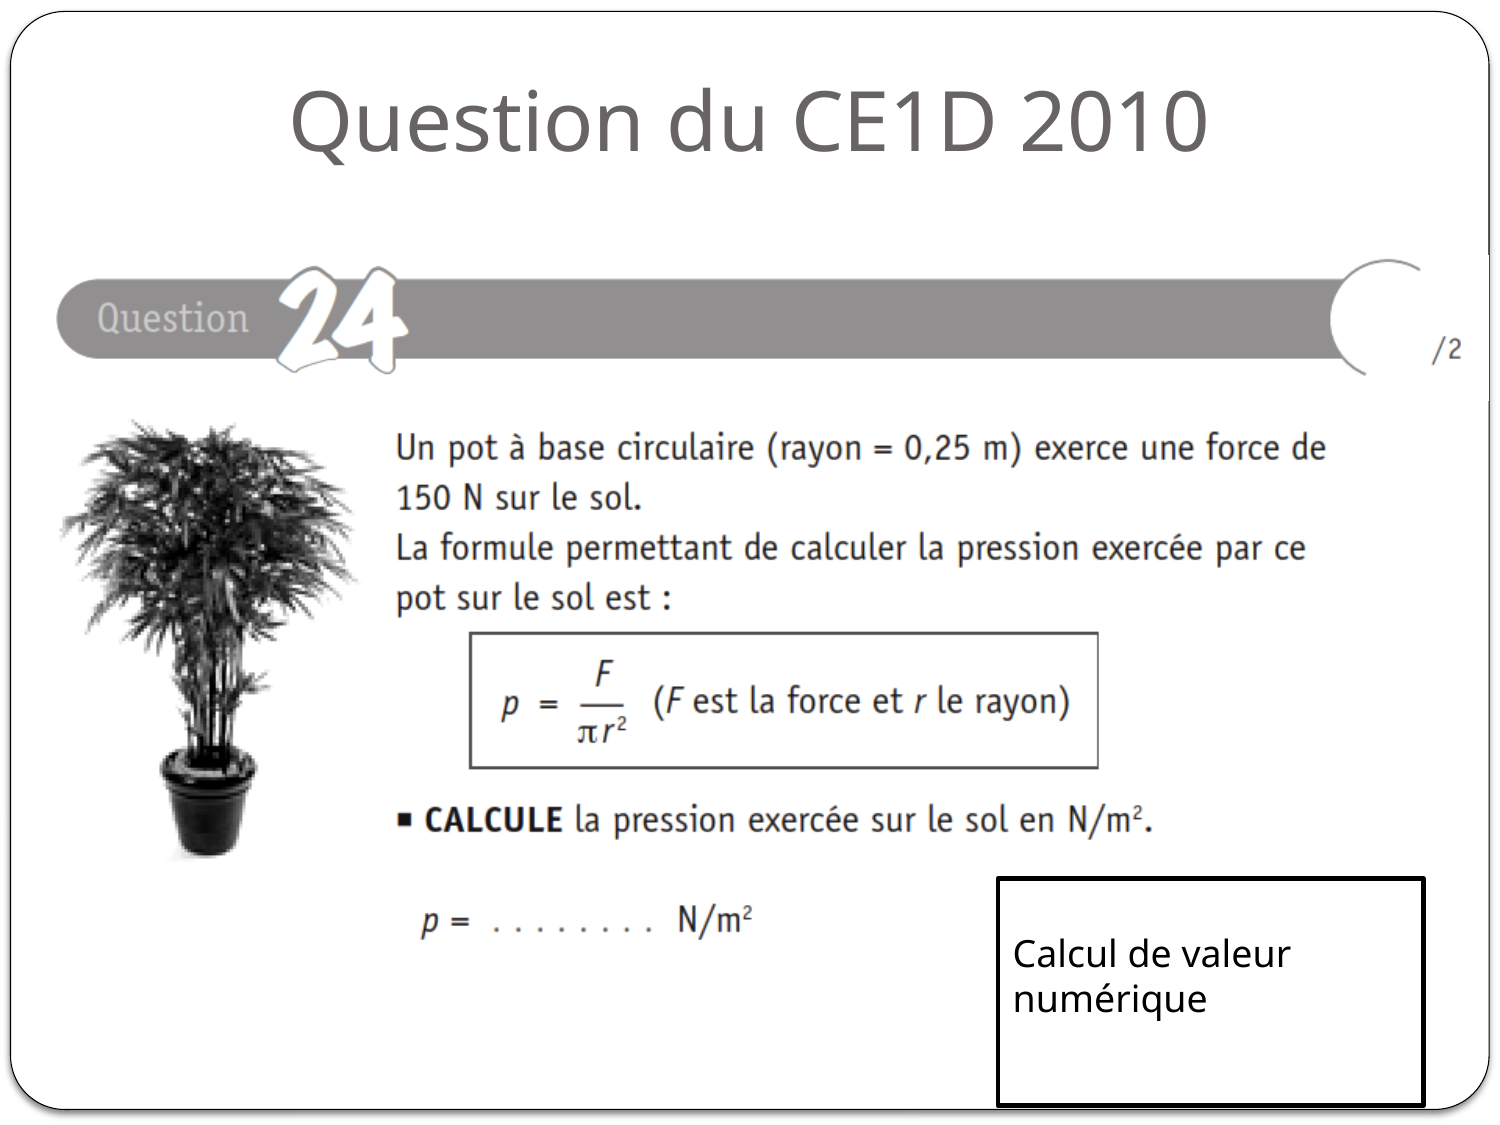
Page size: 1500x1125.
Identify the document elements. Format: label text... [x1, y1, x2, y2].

text_box [998, 1028, 1424, 1106]
text_box [1390, 878, 1424, 922]
text_box Calcul de valeur numérique [997, 922, 1424, 1028]
picture [40, 255, 1489, 977]
title Question du CE1D 2010 [112, 0, 1388, 183]
